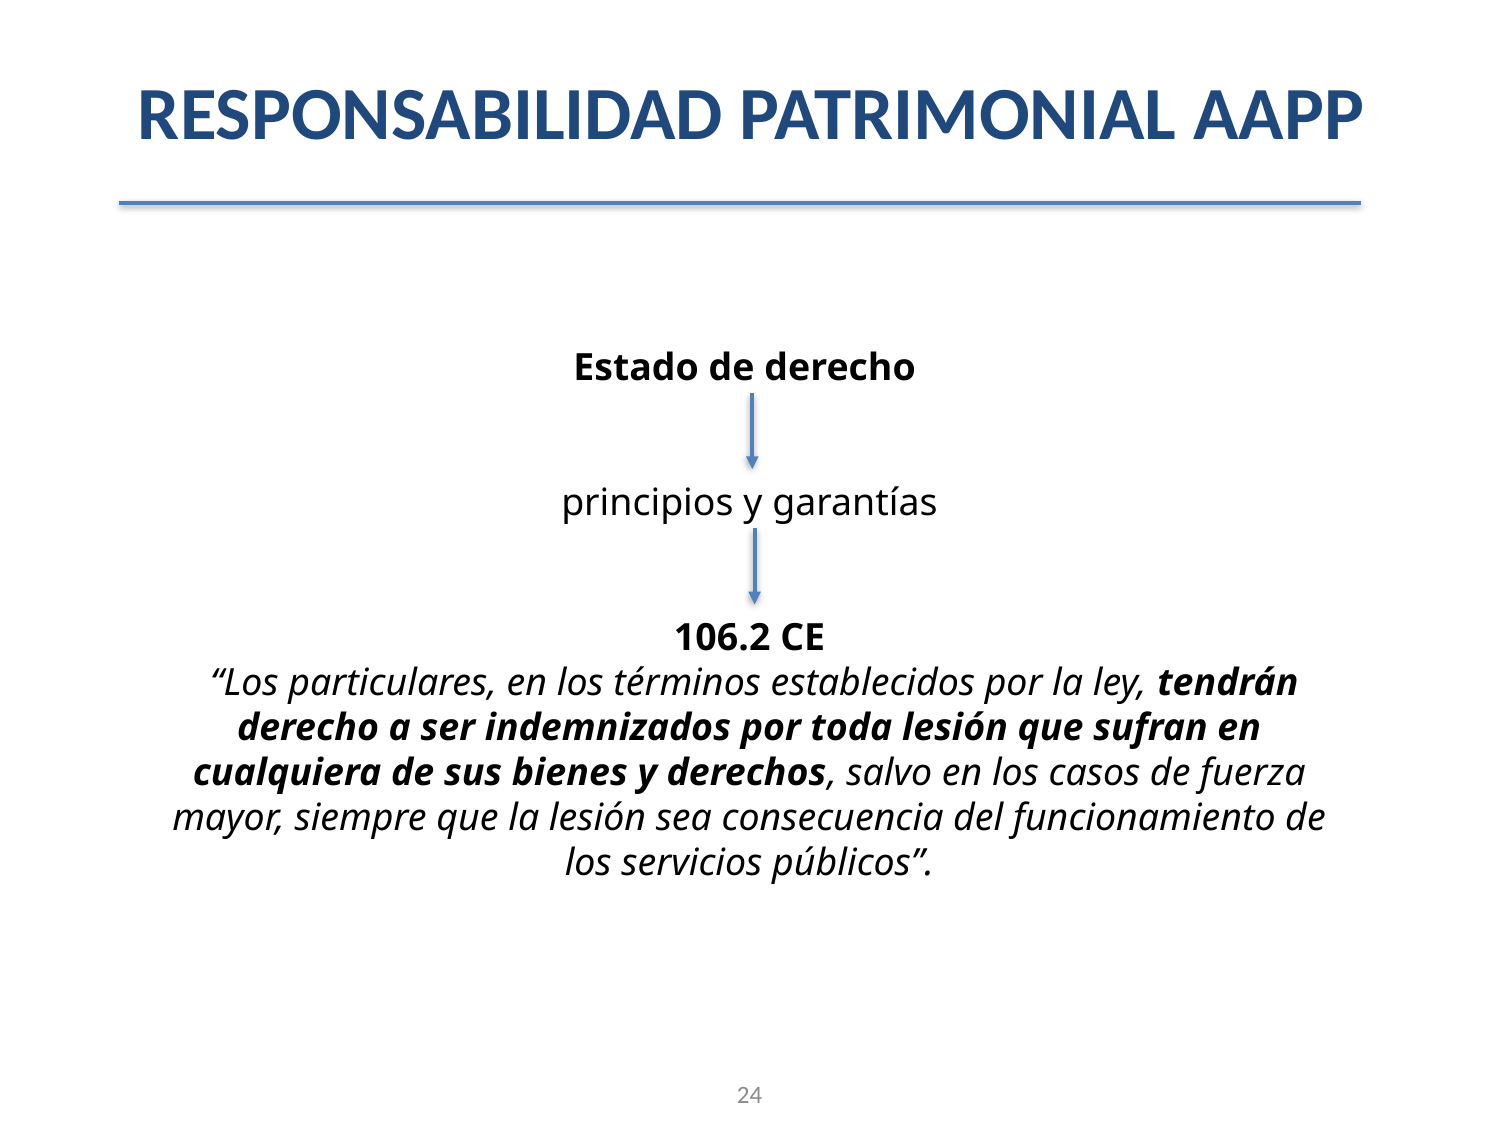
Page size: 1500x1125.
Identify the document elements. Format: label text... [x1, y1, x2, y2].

text_box Estado de derecho principios y garantías 106.2 CE “Los particulares, en los términos establecidos por la ley, tendrán derecho a ser indemnizados por toda lesión que sufran en cualquiera de sus bienes y derechos, salvo en los casos de fuerza mayor, siempre que la lesión sea consecuencia del funcionamiento de los servicios públicos”. [138, 335, 1361, 891]
text_box RESPONSABILIDAD PATRIMONIAL AAPP [1, 15, 1500, 203]
slide_number 23 [0, 1063, 1500, 1124]
